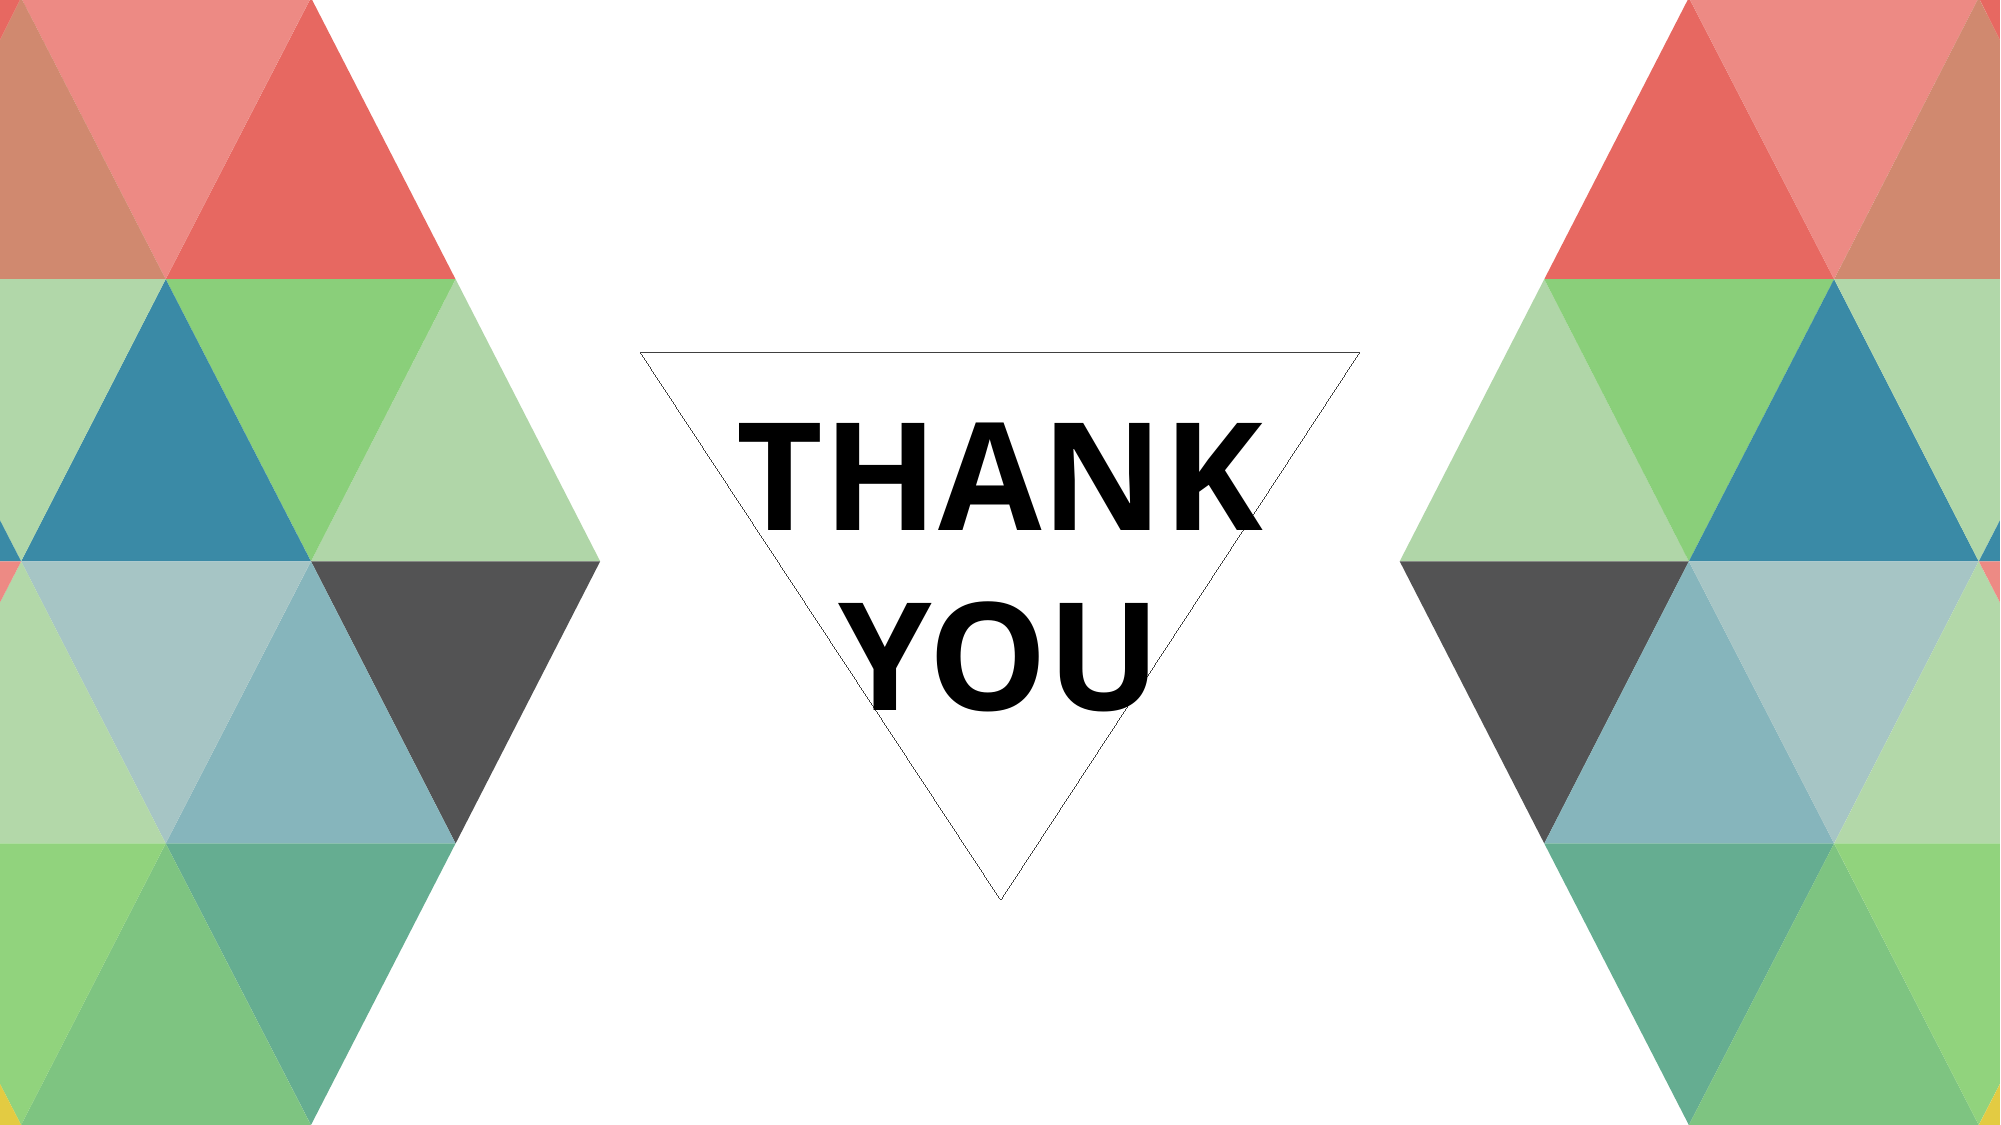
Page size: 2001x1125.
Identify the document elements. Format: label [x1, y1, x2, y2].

text_box [1399, 0, 2000, 1125]
text_box [0, 0, 601, 1125]
picture [601, 0, 1399, 1125]
